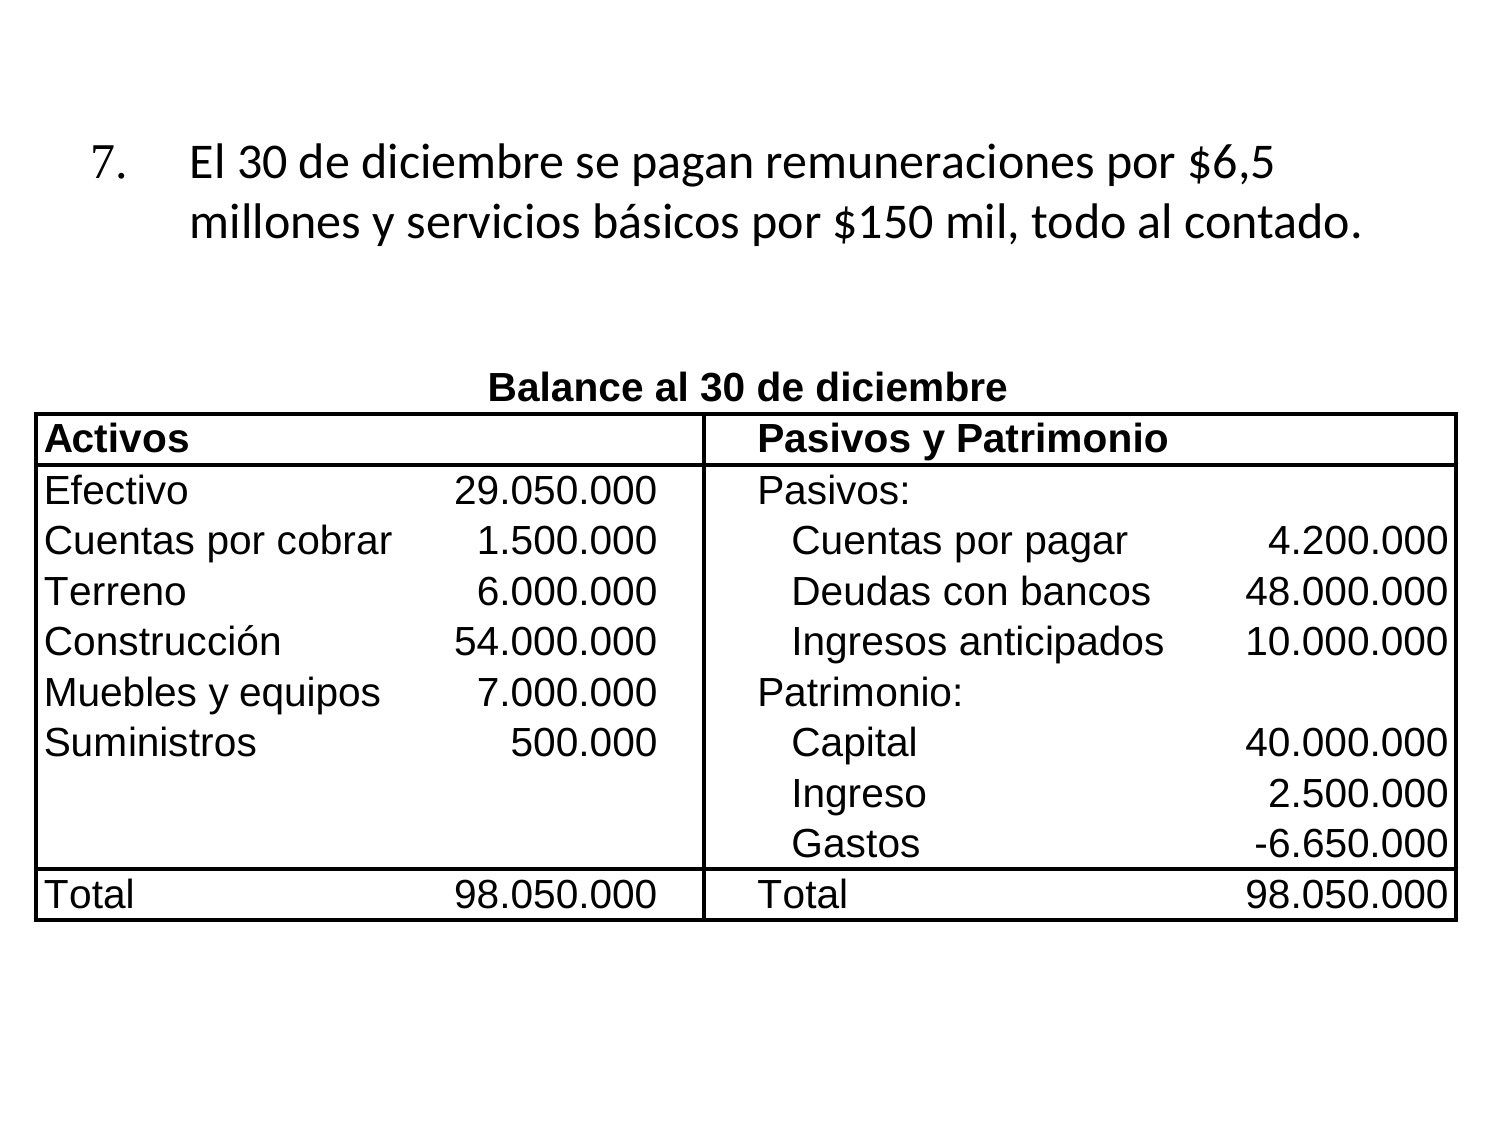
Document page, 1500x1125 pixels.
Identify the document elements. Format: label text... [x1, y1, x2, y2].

list 7. El 30 de diciembre se pagan remuneraciones por $6,5 millones y servicios básicos por $150 mil, todo al contado. [75, 120, 1436, 327]
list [33, 361, 1459, 923]
